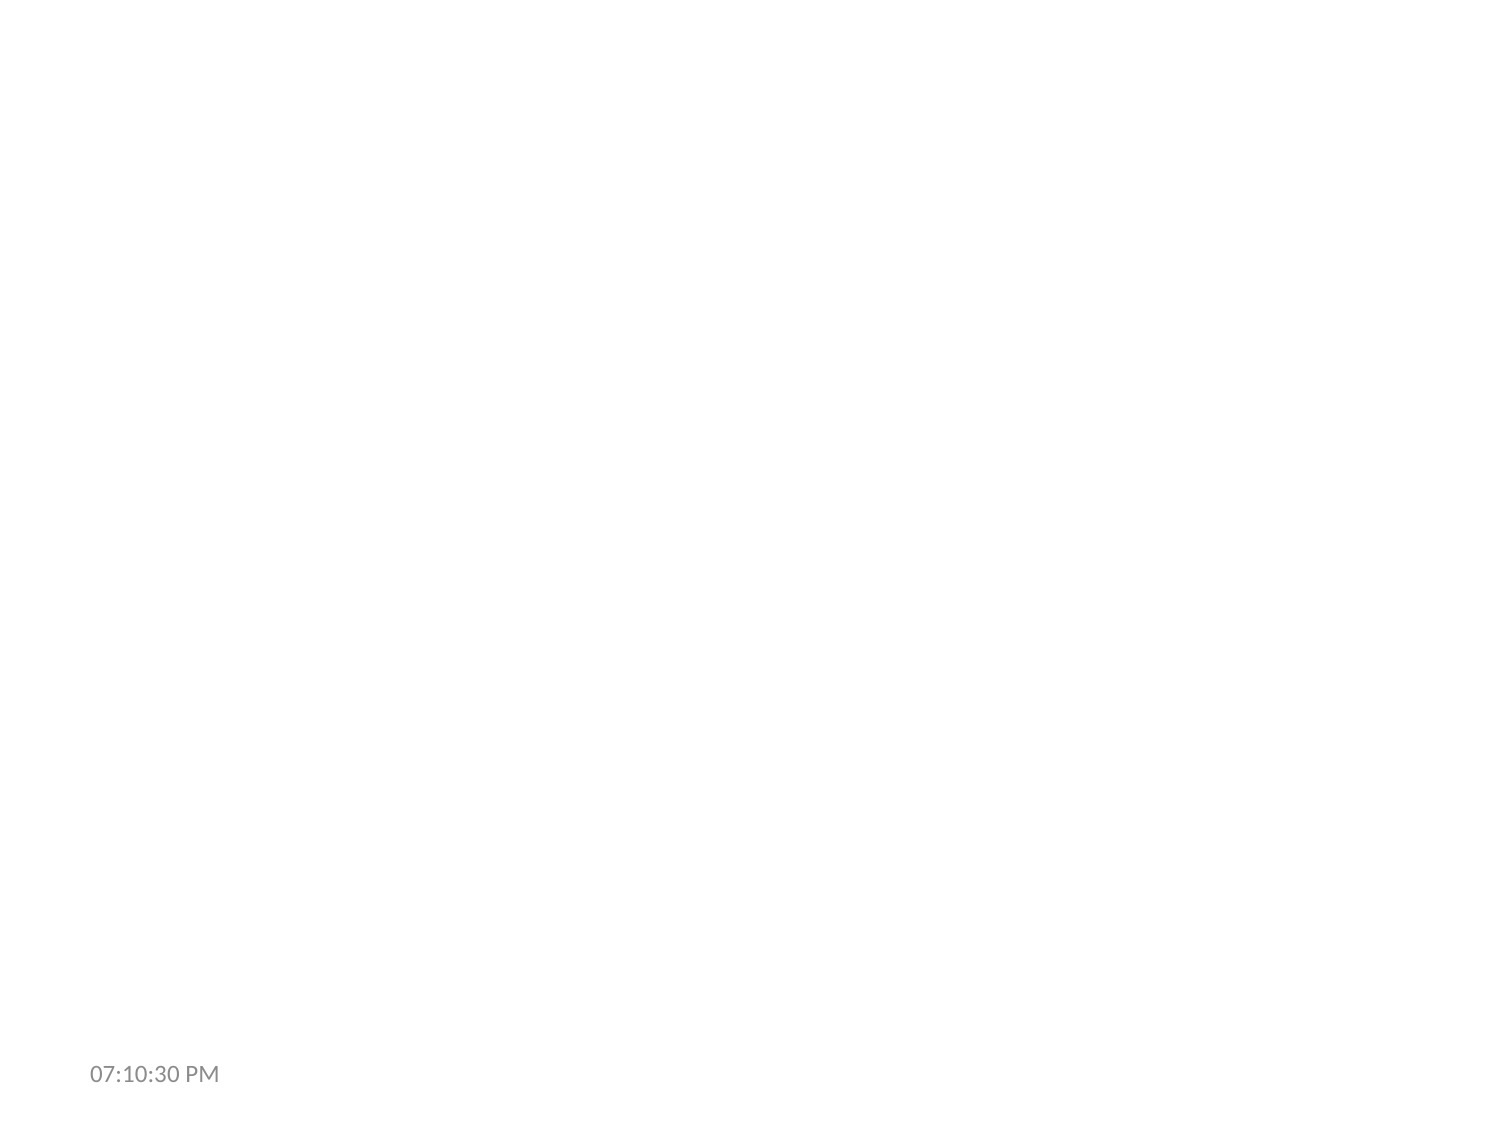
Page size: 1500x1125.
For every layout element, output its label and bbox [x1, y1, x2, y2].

slide_number [75, 1042, 425, 1103]
